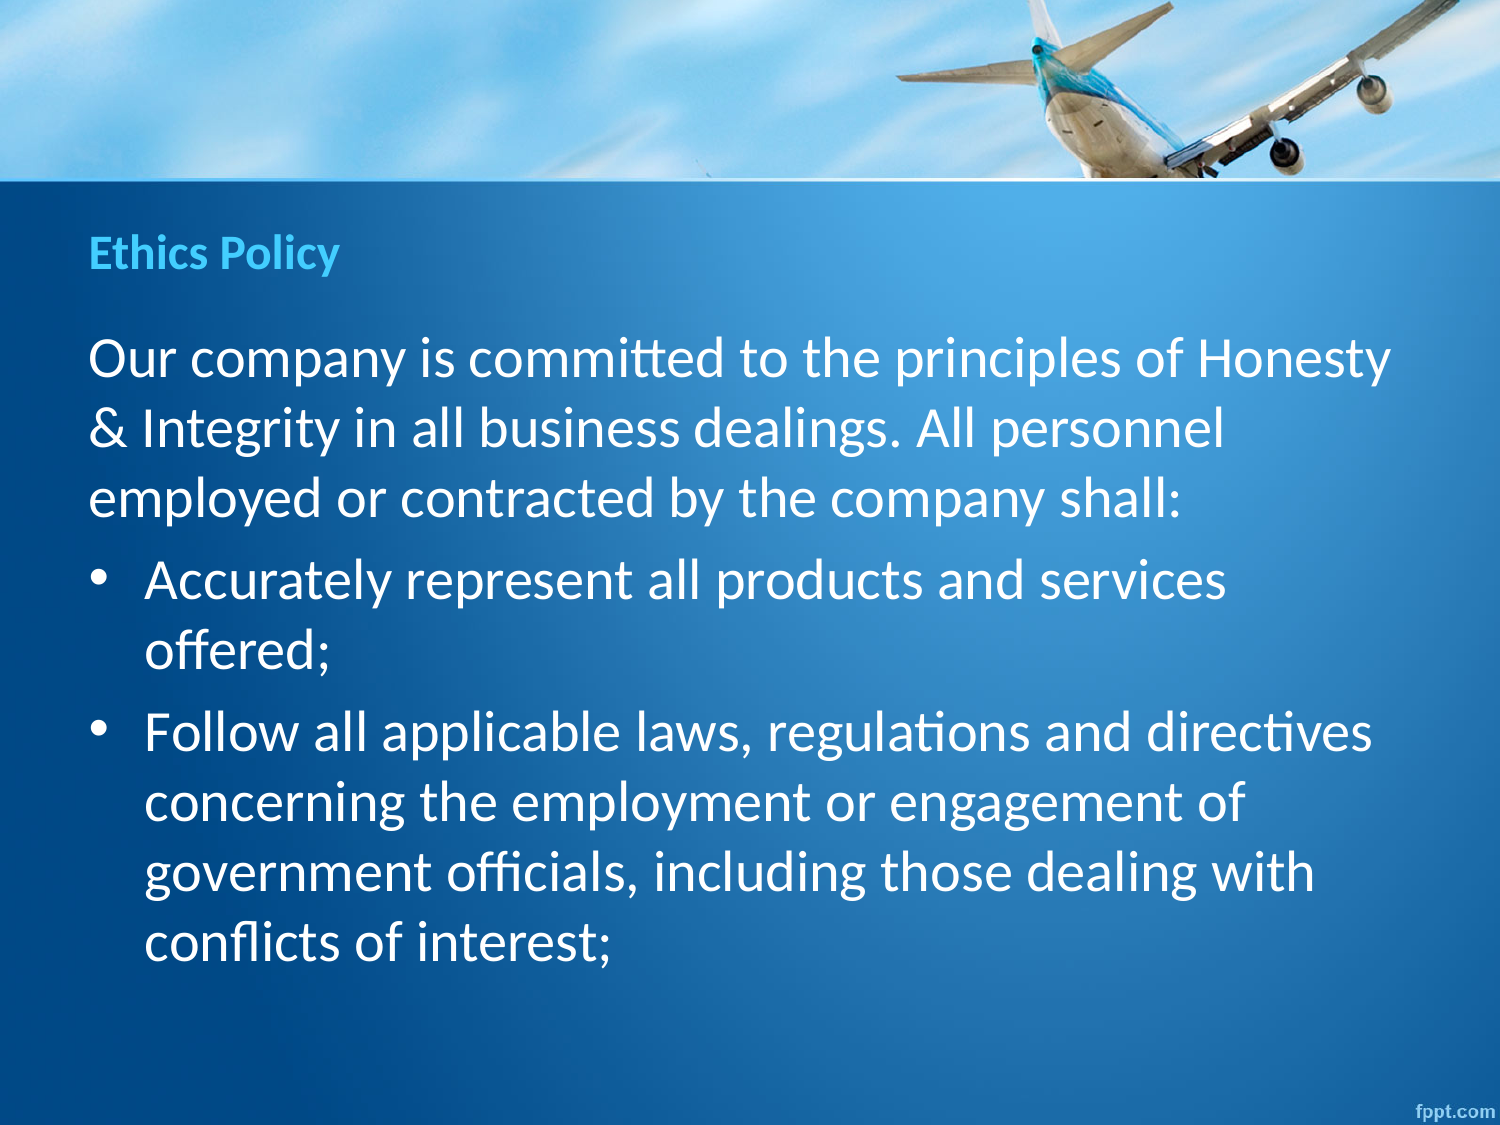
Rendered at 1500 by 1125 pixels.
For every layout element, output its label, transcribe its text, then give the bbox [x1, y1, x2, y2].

list Our company is committed to the principles of Honesty & Integrity in all business dealings. All personnel employed or contracted by the company shall: Accurately represent all products and services offered; Follow all applicable laws, regulations and directives concerning the employment or engagement of government officials, including those dealing with conflicts of interest; [73, 311, 1424, 1014]
title Ethics Policy [73, 211, 1424, 287]
picture [0, 0, 1500, 1125]
